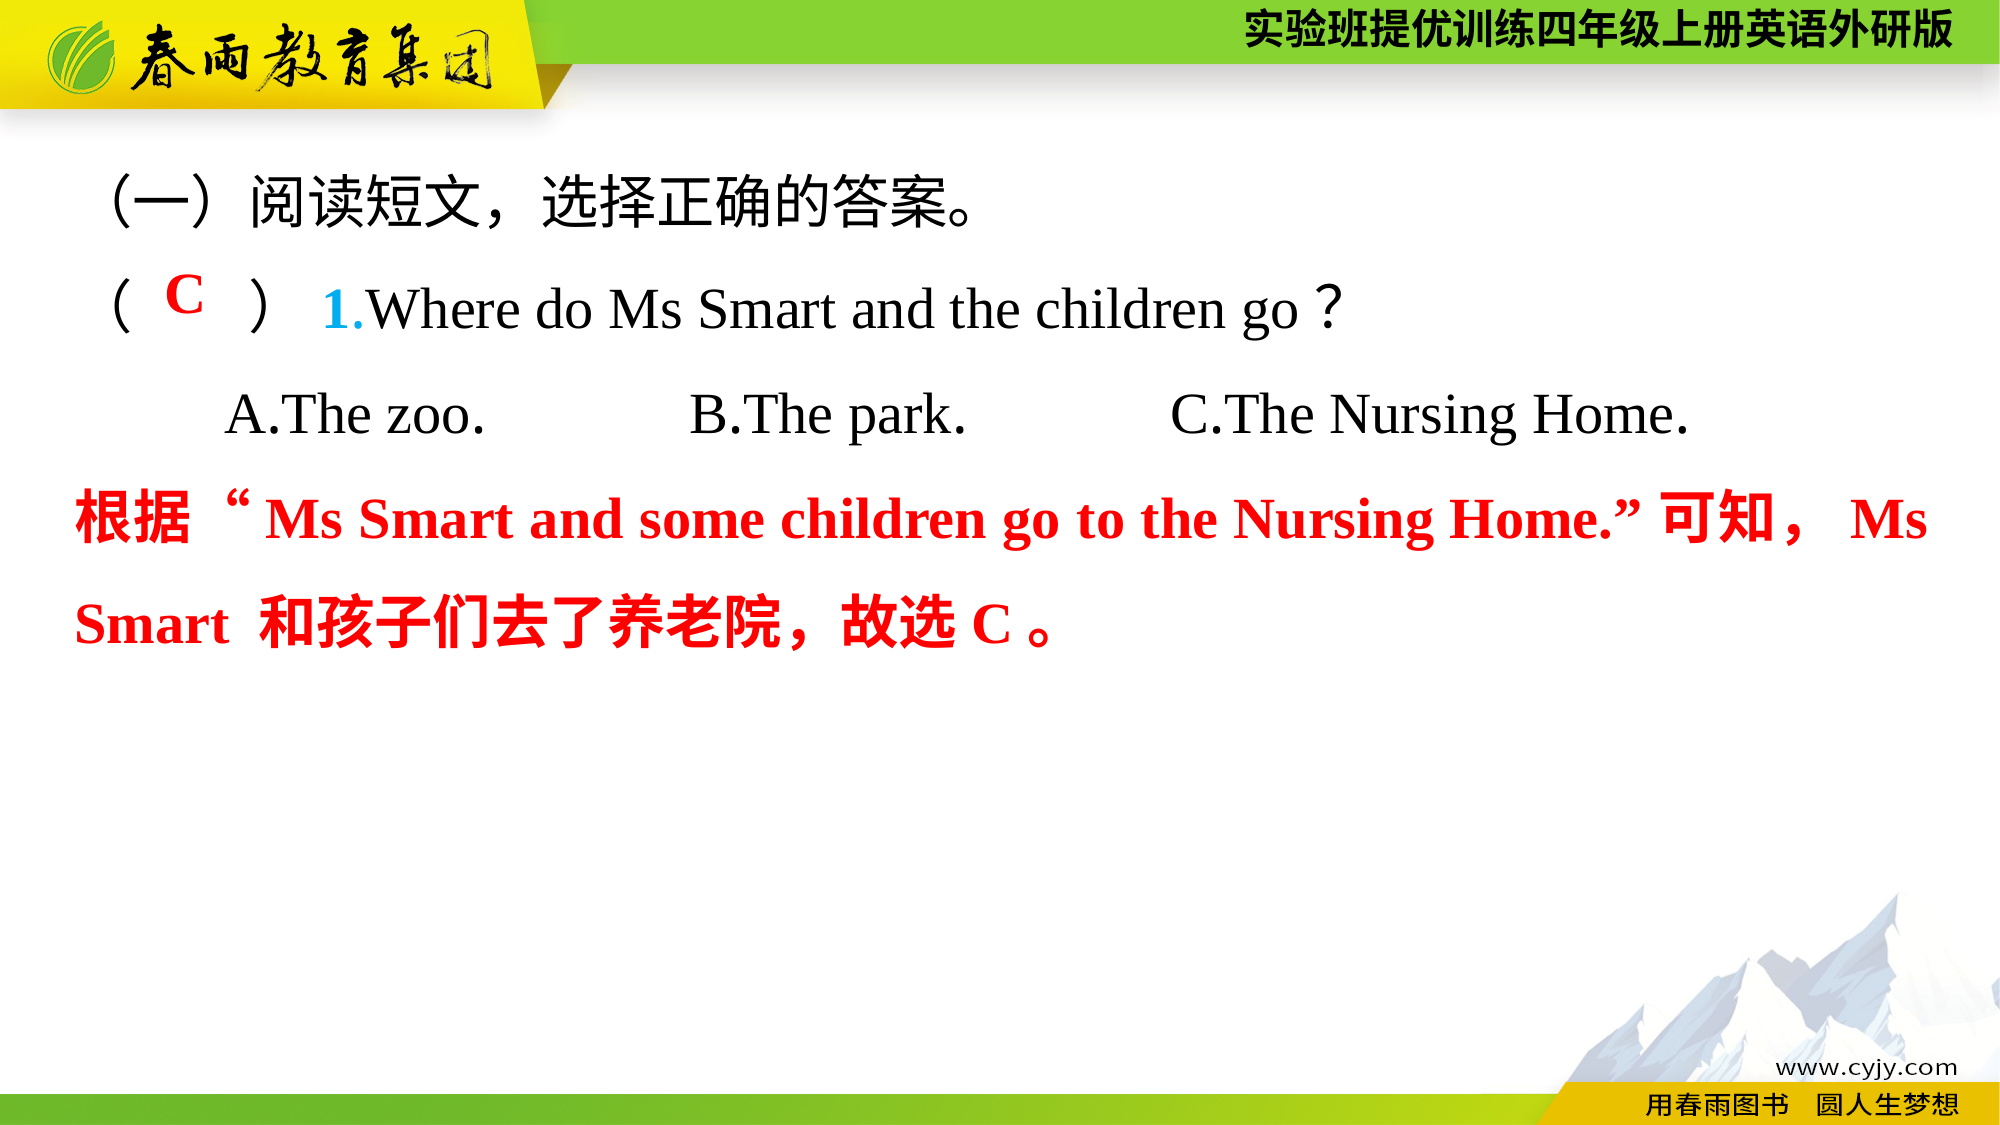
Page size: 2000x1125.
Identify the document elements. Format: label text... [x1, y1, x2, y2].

text_box C [150, 247, 237, 333]
text_box 根据“Ms Smart and some children go to the Nursing Home.”可知，Ms Smart 和孩子们去了养老院，故选C。 [59, 437, 1944, 663]
picture [0, 0, 2000, 1125]
list （一）阅读短文，选择正确的答案。 （ ）1.Where do Ms Smart and the children go？ A.The zoo. B.The park. C.The Nursing Home. [59, 122, 1944, 437]
